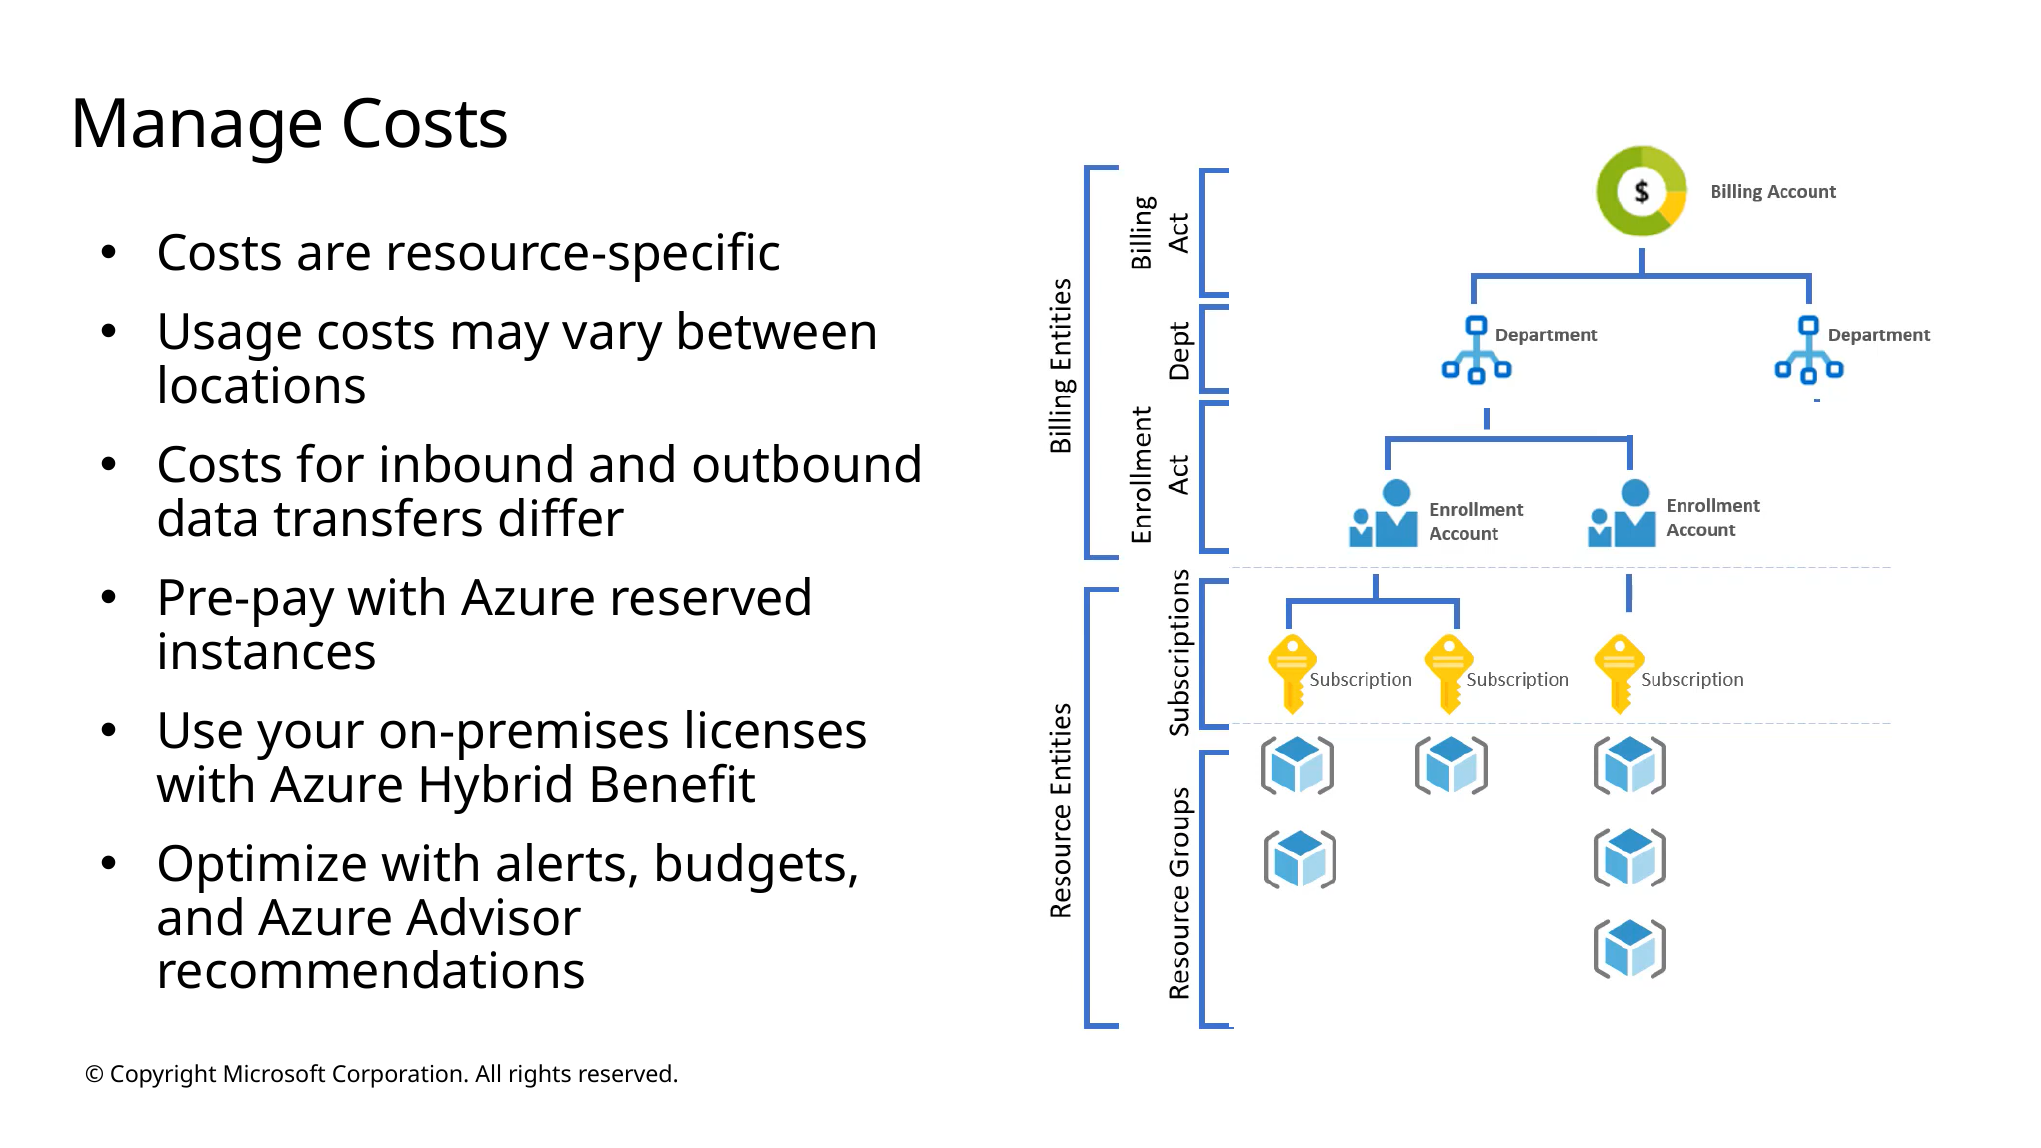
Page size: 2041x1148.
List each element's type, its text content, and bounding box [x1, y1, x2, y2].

picture [1016, 137, 1940, 1045]
text_box Costs are resource-specific Usage costs may vary between locations Costs for inbound and outbound data transfers differ Pre-pay with Azure reserved instances Use your on-premises licenses with Azure Hybrid Benefit Optimize with alerts, budgets, and Azure Advisor recommendations [69, 203, 993, 1024]
title Manage Costs [70, 73, 1968, 188]
